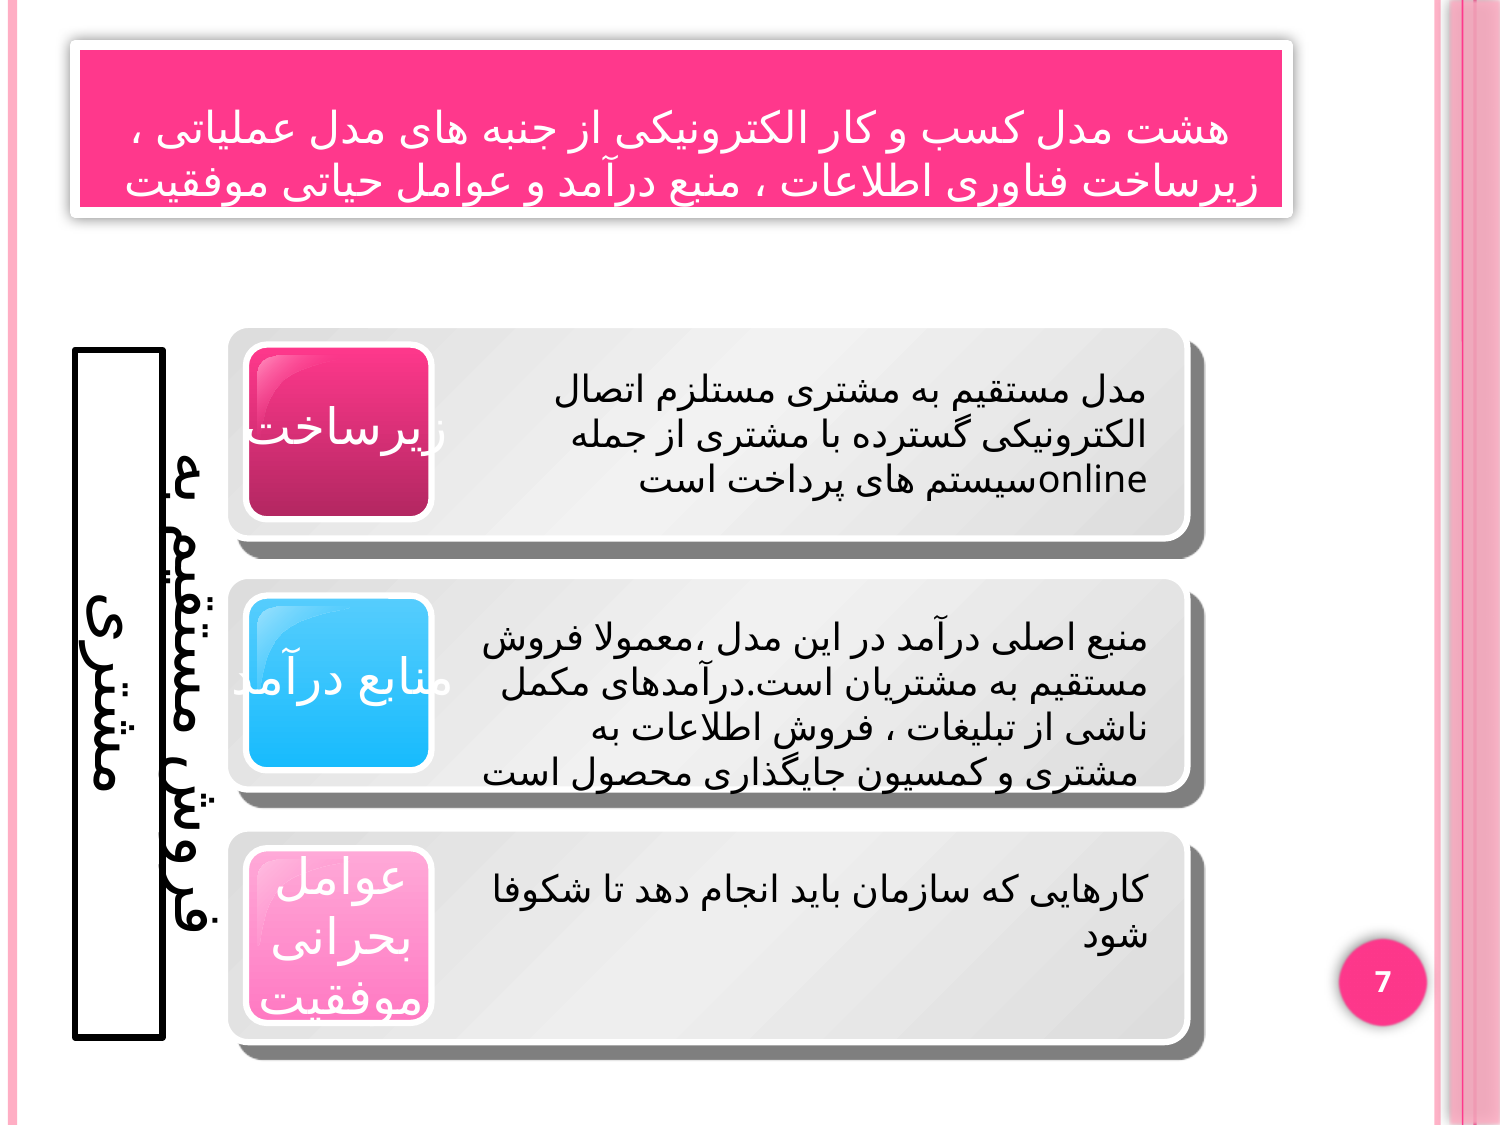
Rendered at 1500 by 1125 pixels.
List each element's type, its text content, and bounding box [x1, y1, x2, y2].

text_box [227, 327, 1186, 553]
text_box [227, 578, 1186, 789]
title هشت مدل کسب و کار الکترونیکی از جنبه های مدل عملیاتی ، زیرساخت فناوری اطلاعات ، منبع درآمد و عوامل حیاتی موفقیت [70, 40, 1293, 218]
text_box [215, 831, 1186, 1041]
text_box فروش مستقیم به مشتری [72, 347, 166, 1041]
slide_number 7 [1333, 940, 1434, 1027]
